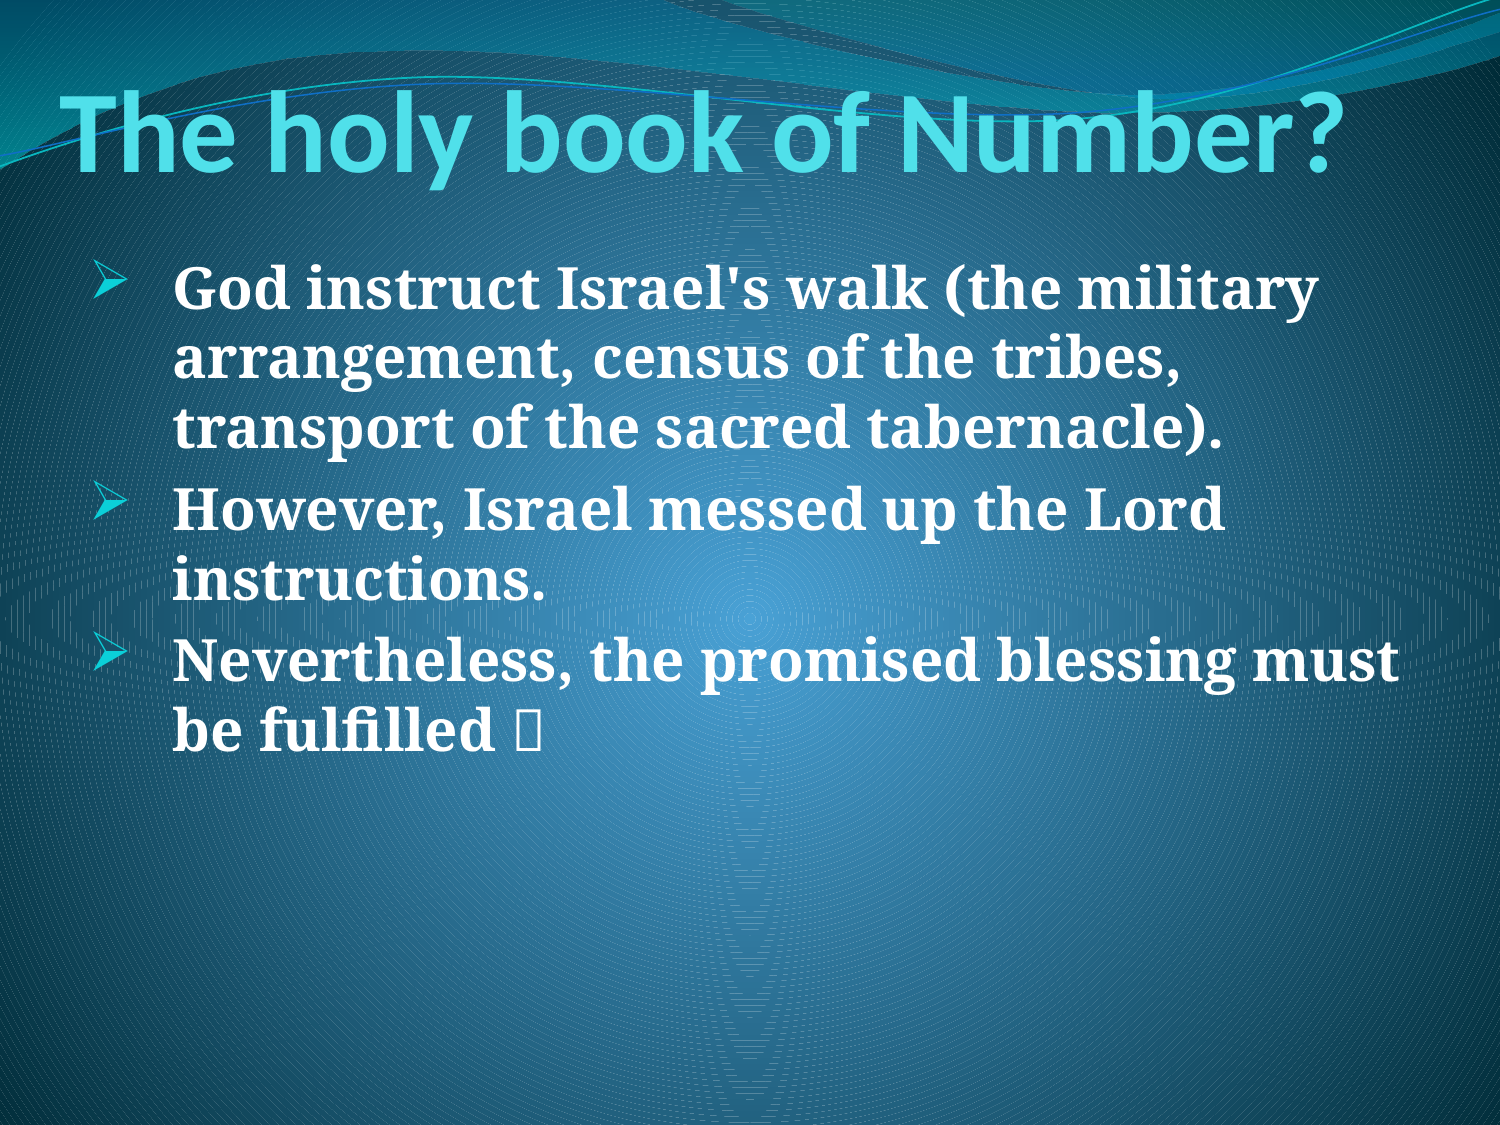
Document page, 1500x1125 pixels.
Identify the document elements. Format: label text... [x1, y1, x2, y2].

title The holy book of Number? [29, 0, 1483, 197]
subtitle God instruct Israel's walk (the military arrangement, census of the tribes, transport of the sacred tabernacle). However, Israel messed up the Lord instructions. Nevertheless, the promised blessing must be fulfilled  [88, 243, 1459, 1106]
